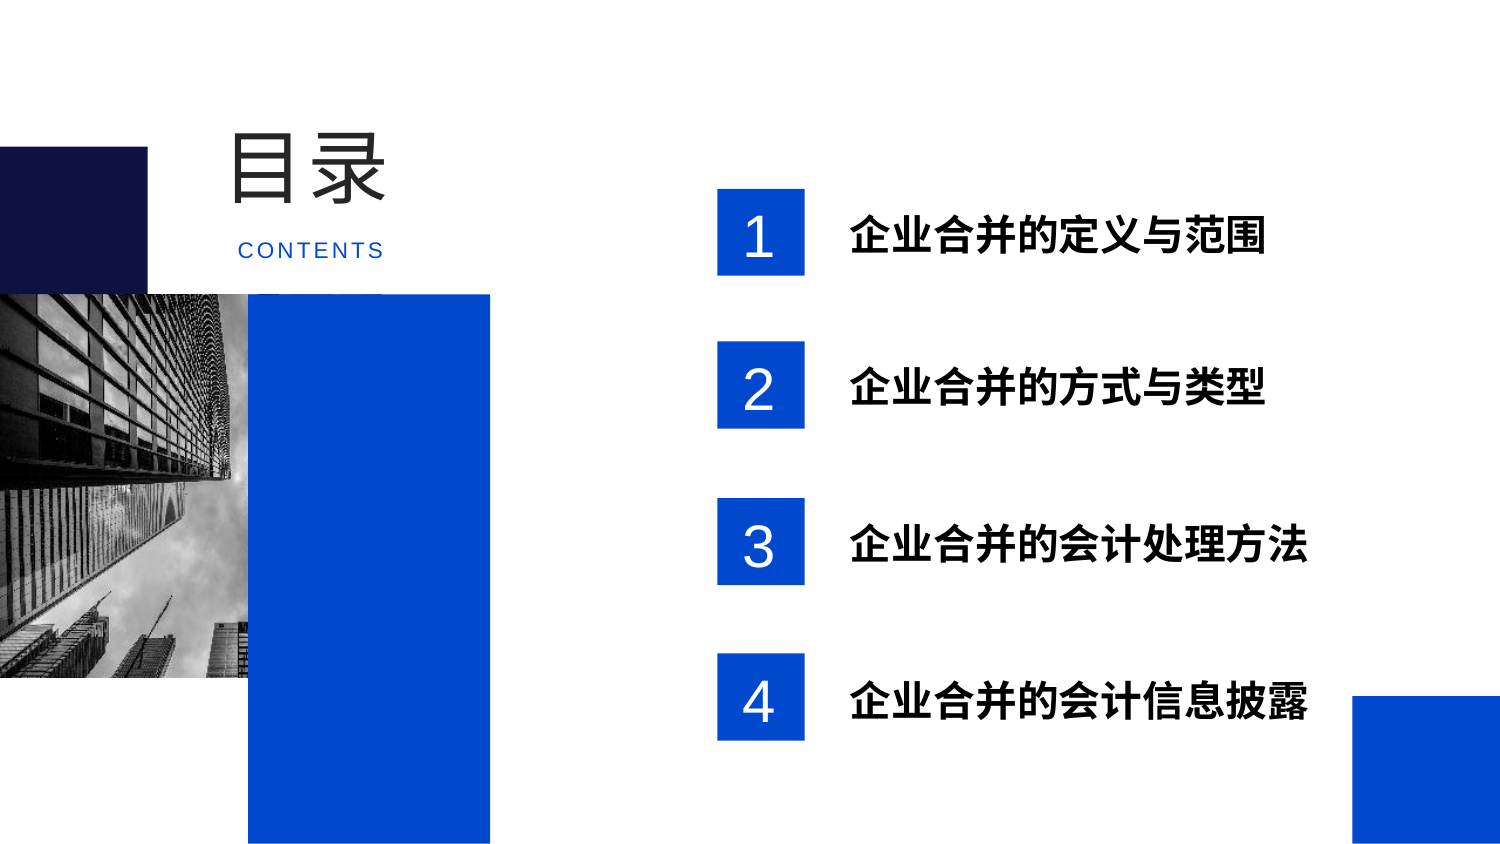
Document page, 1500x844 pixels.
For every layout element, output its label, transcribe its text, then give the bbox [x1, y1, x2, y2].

text_box 企业合并的会计信息披露 [835, 667, 1346, 731]
picture [0, 294, 248, 678]
text_box [716, 497, 806, 586]
text_box [716, 188, 806, 277]
text_box 企业合并的方式与类型 [835, 353, 1292, 421]
text_box CONTENTS [188, 228, 432, 271]
text_box 1 [727, 190, 788, 278]
text_box 2 [727, 343, 788, 431]
text_box [716, 340, 806, 430]
text_box 3 [727, 500, 788, 587]
text_box [716, 652, 806, 742]
text_box 目录 [188, 108, 425, 222]
text_box 企业合并的定义与范围 [835, 201, 1292, 263]
text_box 企业合并的会计处理方法 [835, 510, 1346, 576]
text_box 4 [727, 655, 788, 743]
